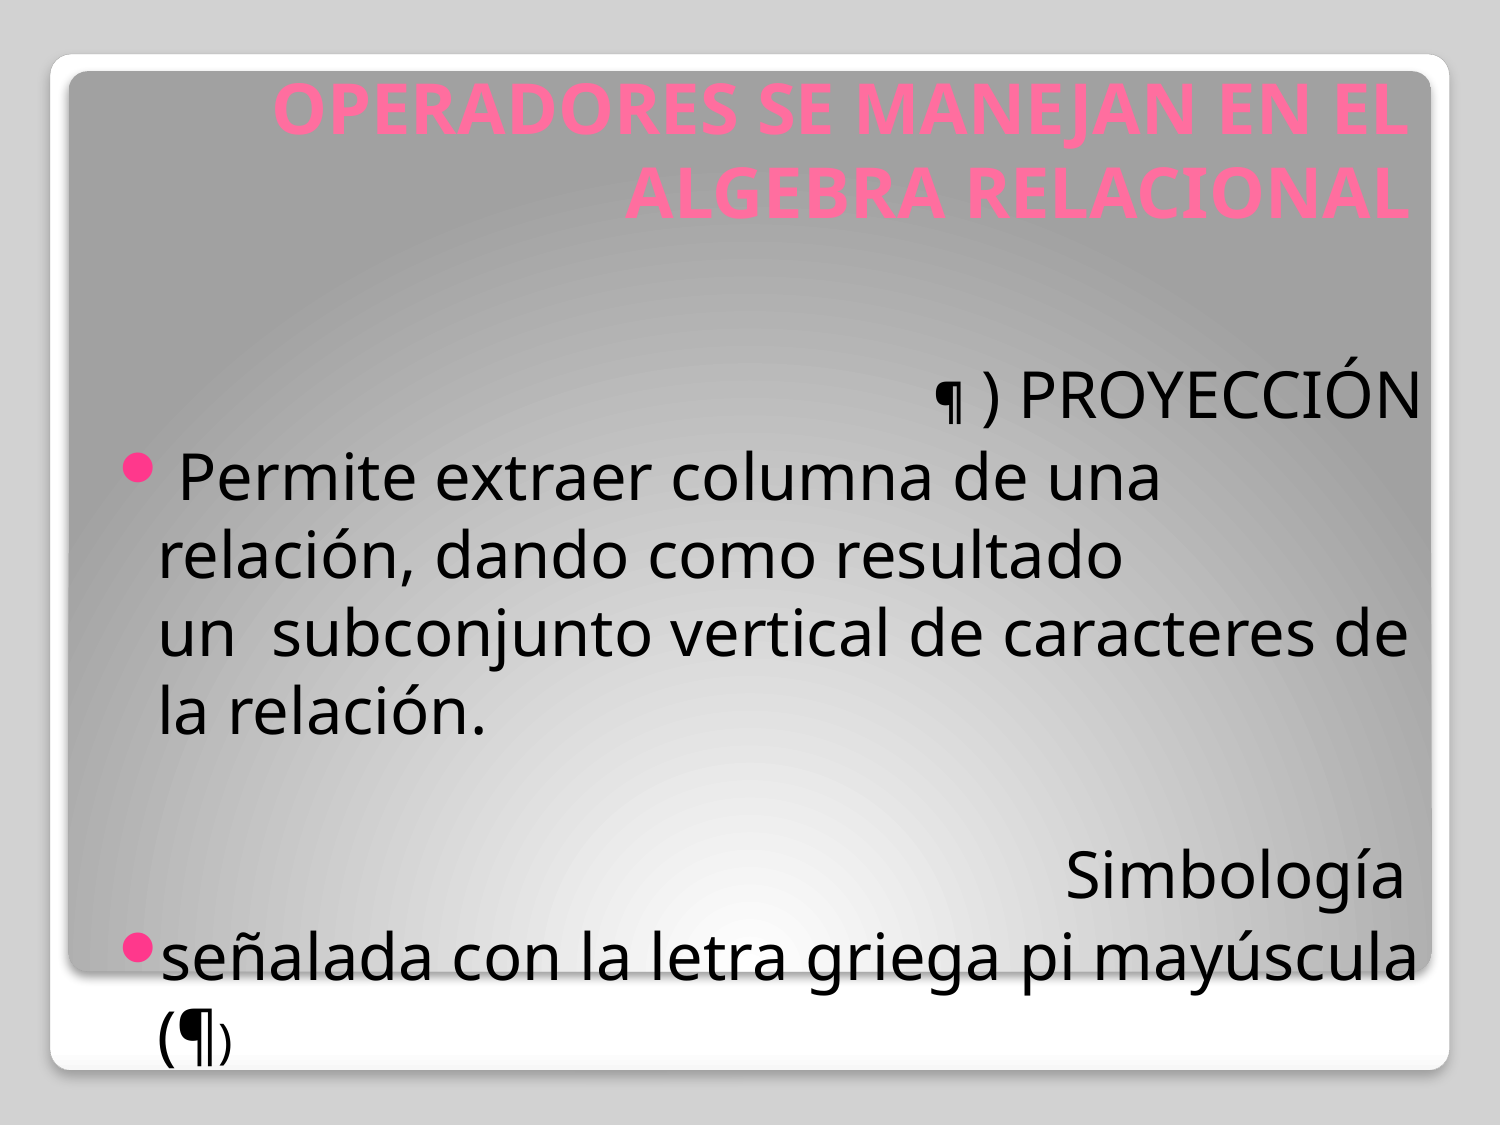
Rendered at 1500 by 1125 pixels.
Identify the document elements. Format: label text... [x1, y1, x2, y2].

list ¶ ) PROYECCIÓN Permite extraer columna de una relación, dando como resultado un subconjunto vertical de caracteres de la relación. Simbología señalada con la letra griega pi mayúscula (¶) [88, 338, 1439, 1081]
title OPERADORES SE MANEJAN EN EL ALGEBRA RELACIONAL [76, 54, 1427, 325]
